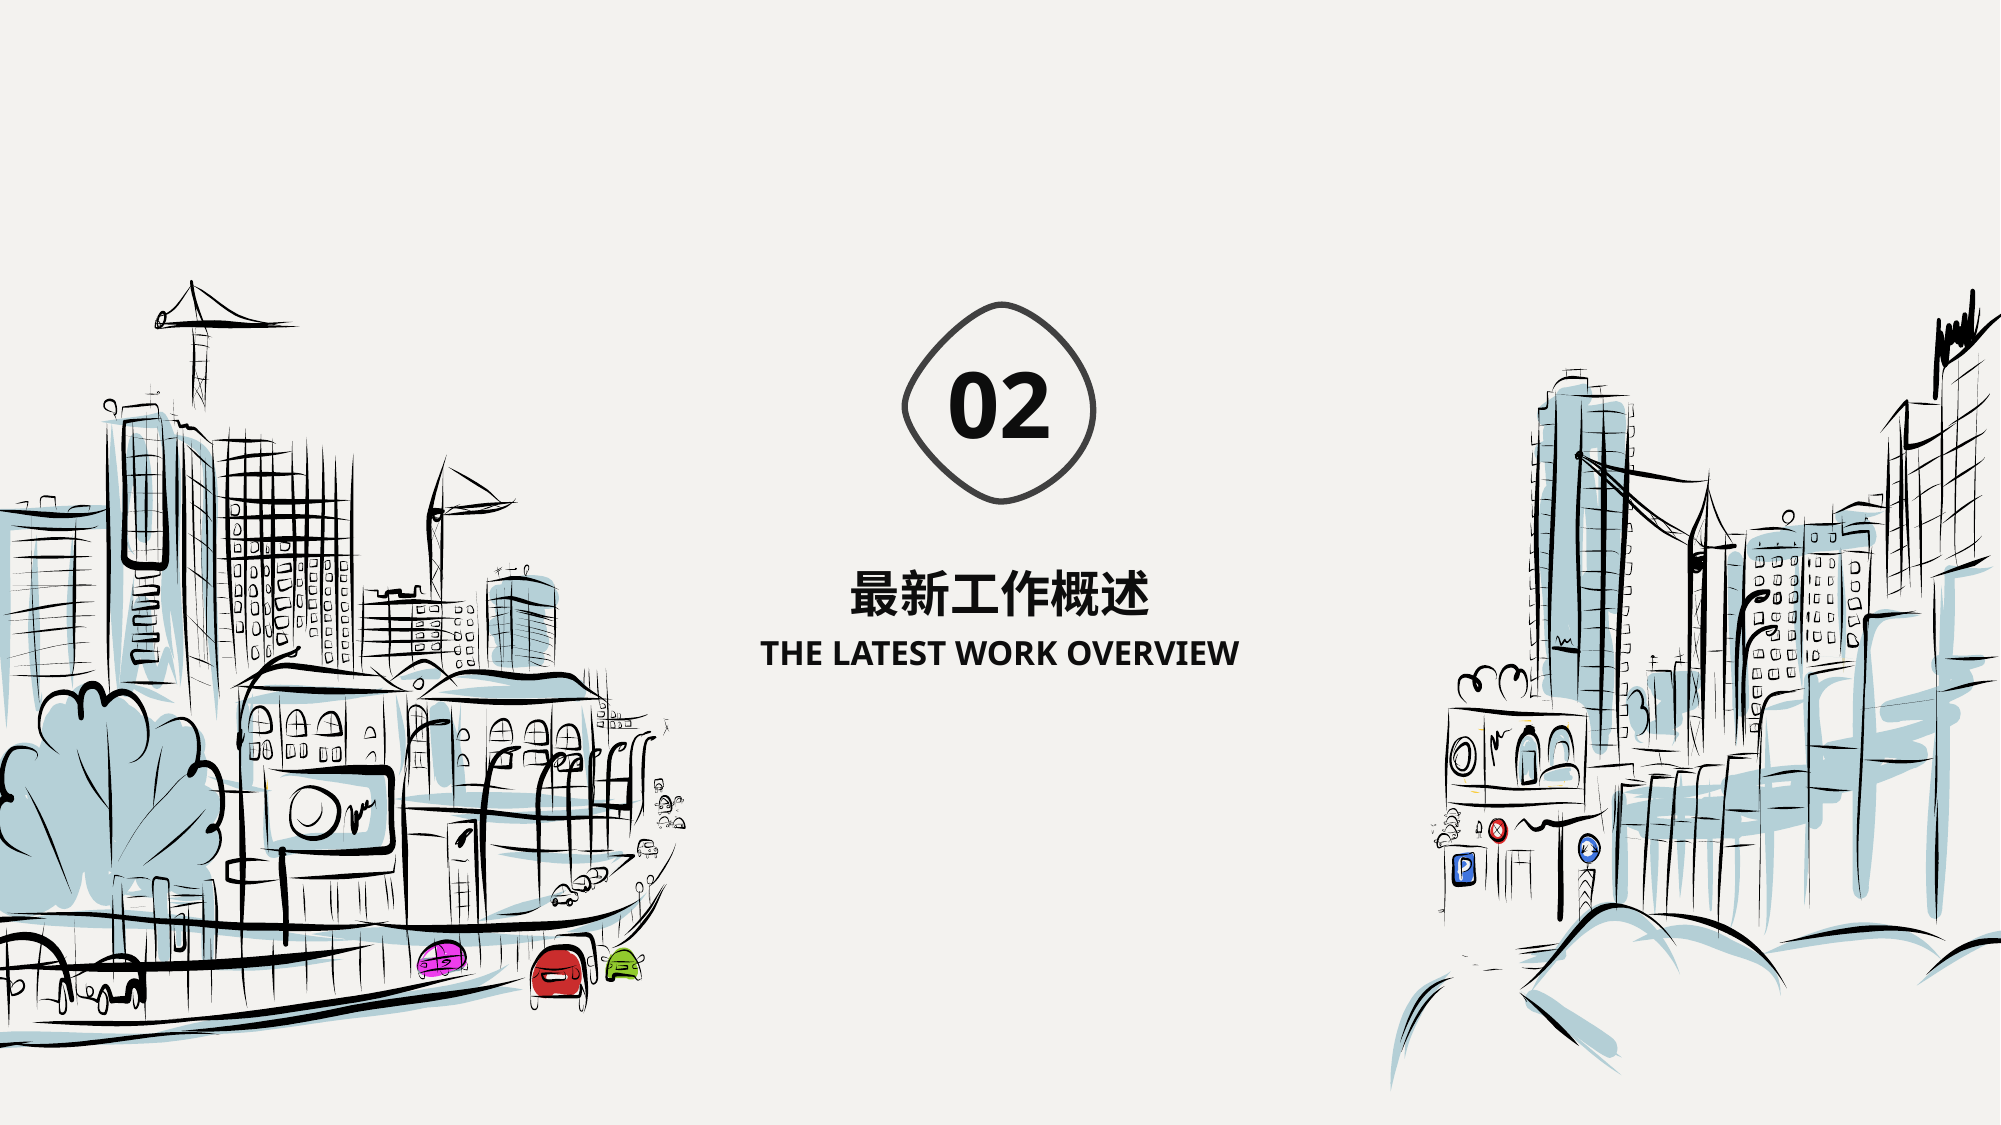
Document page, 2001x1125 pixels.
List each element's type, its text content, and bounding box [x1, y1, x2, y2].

picture [0, 259, 720, 1059]
text_box 02 [905, 339, 1095, 465]
text_box [938, 465, 1072, 503]
text_box THE LATEST WORK OVERVIEW [720, 624, 1348, 680]
text_box [943, 303, 1062, 339]
picture [1357, 259, 2000, 1092]
text_box 最新工作概述 [835, 509, 1165, 624]
